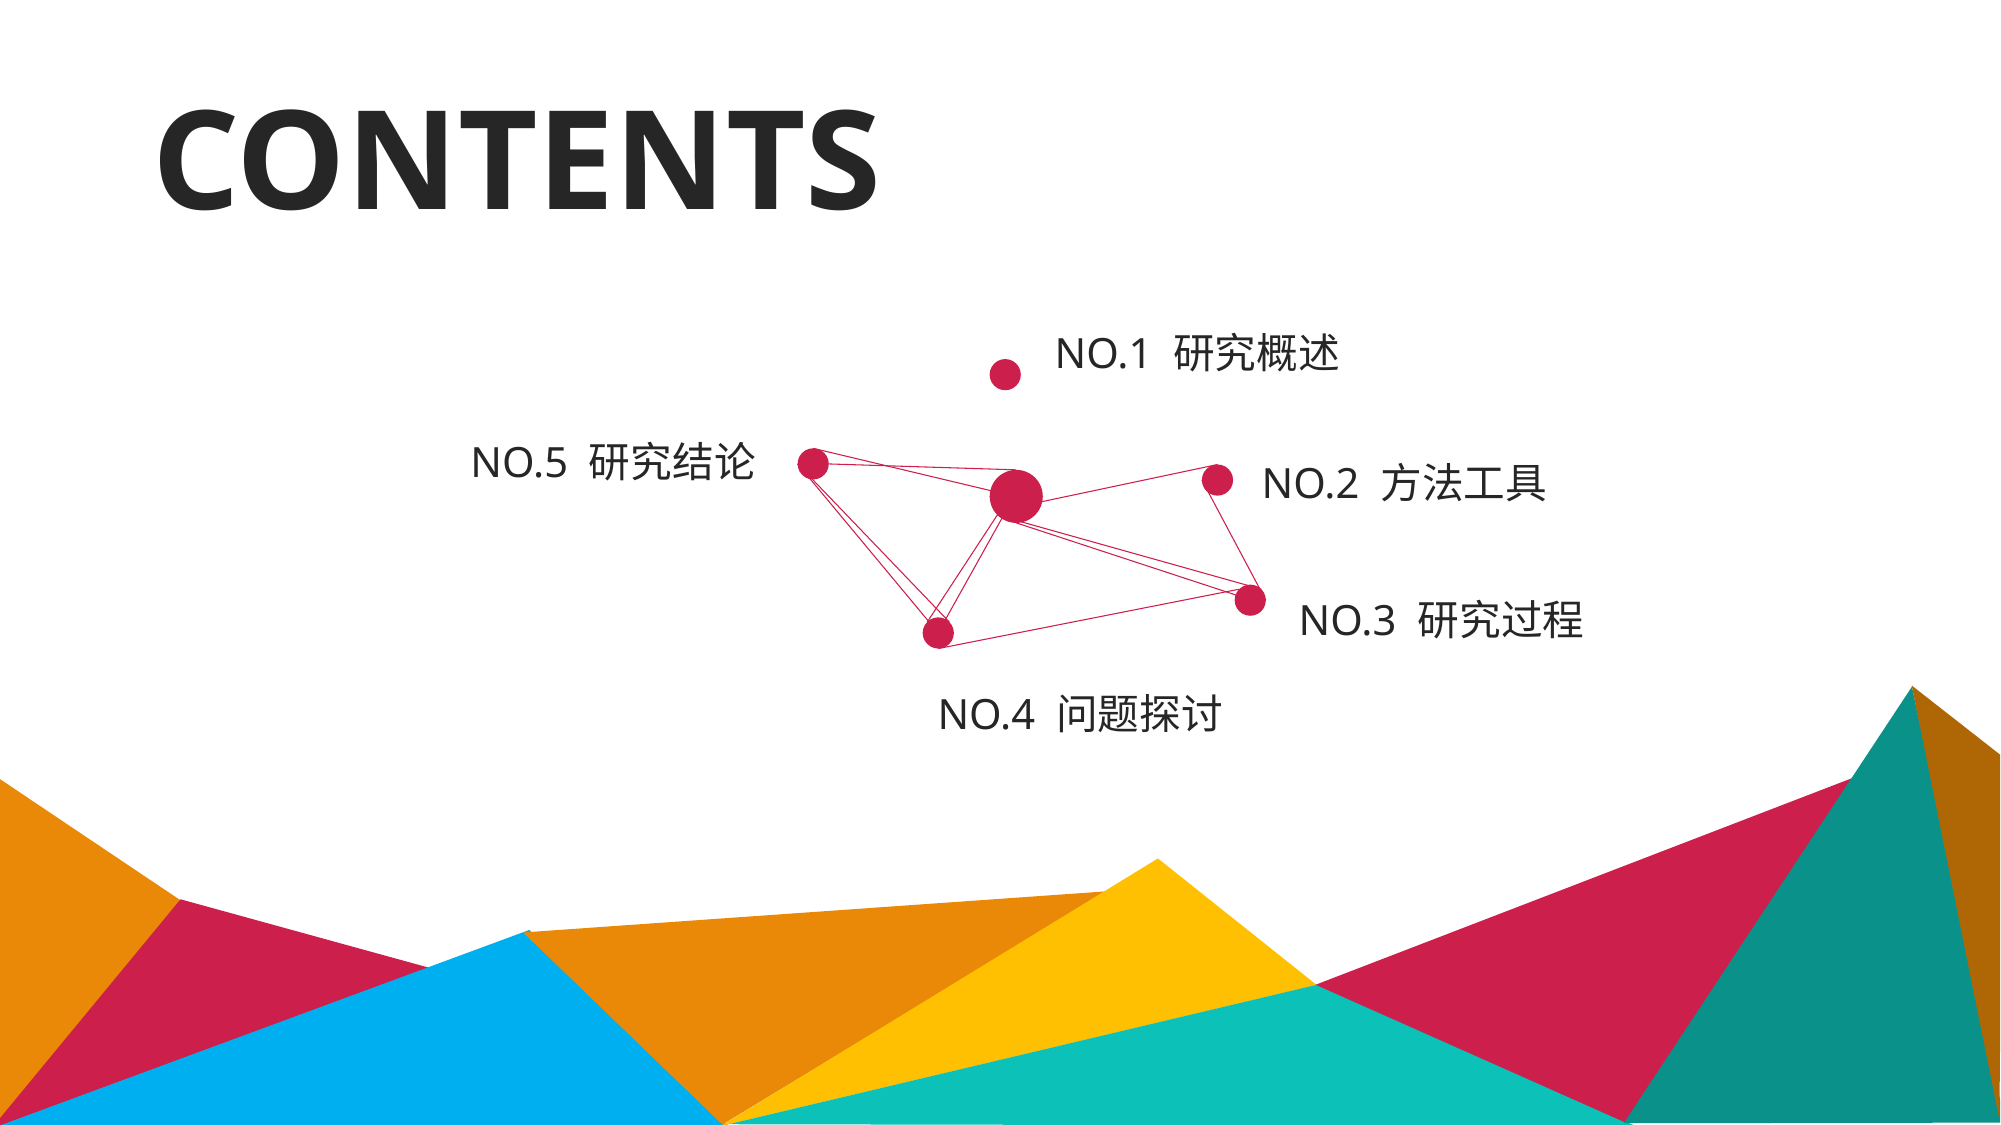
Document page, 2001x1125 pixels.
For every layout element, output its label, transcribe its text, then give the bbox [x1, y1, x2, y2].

list NO.4 问题探讨 [922, 677, 1418, 754]
list CONTENTS [137, 83, 1320, 239]
list NO.2 方法工具 [1246, 447, 1742, 523]
list NO.5 研究结论 [276, 426, 771, 502]
list NO.1 研究概述 [1039, 316, 1535, 393]
list NO.3 研究过程 [1283, 584, 1779, 661]
